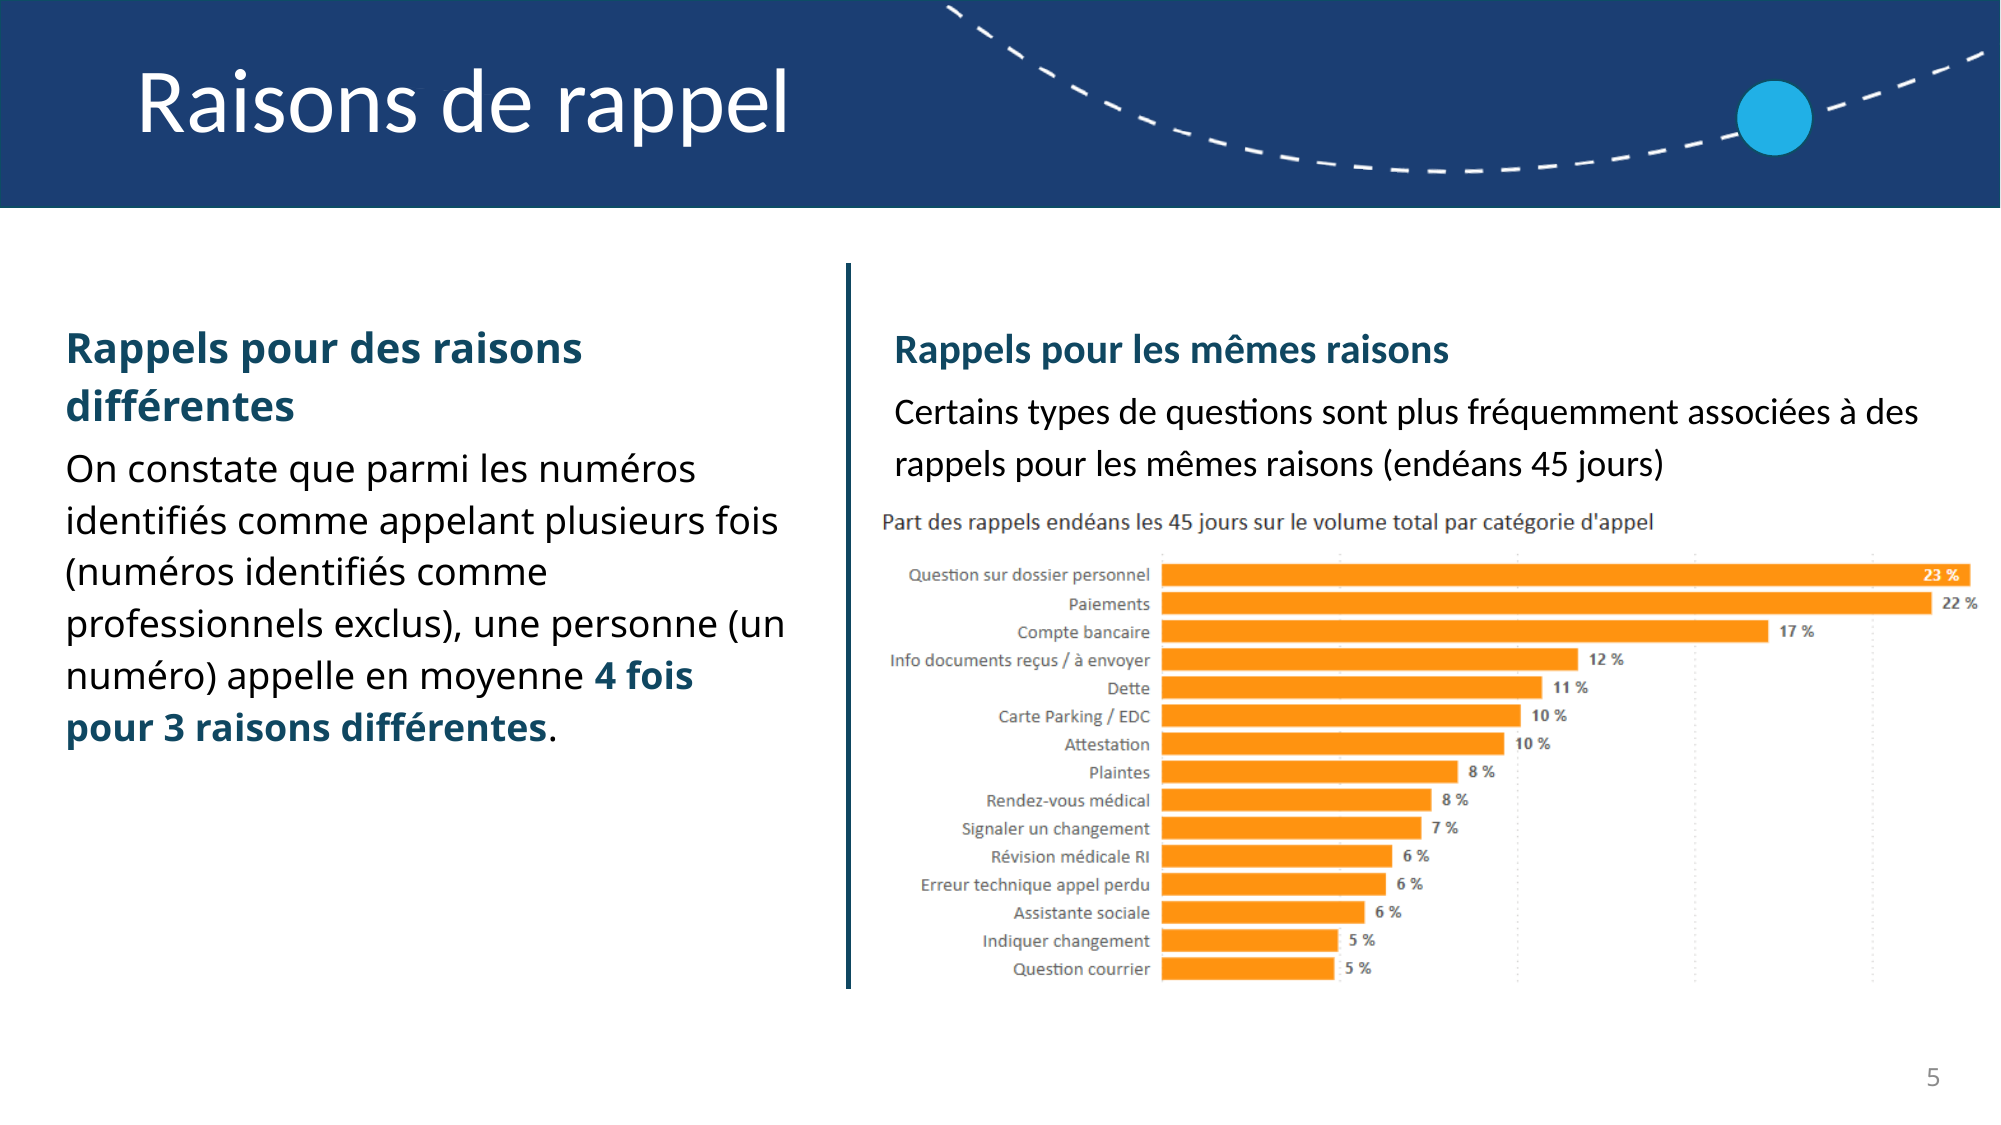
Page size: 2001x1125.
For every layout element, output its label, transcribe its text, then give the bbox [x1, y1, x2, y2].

title Raisons de rappel [121, 15, 1707, 192]
picture [0, 0, 2001, 225]
slide_number 5 [1505, 1048, 1956, 1109]
picture [879, 503, 1993, 984]
text_box Rappels pour des raisons différentes On constate que parmi les numéros identifiés comme appelant plusieurs fois (numéros identifiés comme professionnels exclus), une personne (un numéro) appelle en moyenne 4 fois pour 3 raisons différentes. [50, 307, 815, 756]
text_box Rappels pour les mêmes raisons Certains types de questions sont plus fréquemment associées à des rappels pour les mêmes raisons (endéans 45 jours) [879, 307, 1950, 492]
